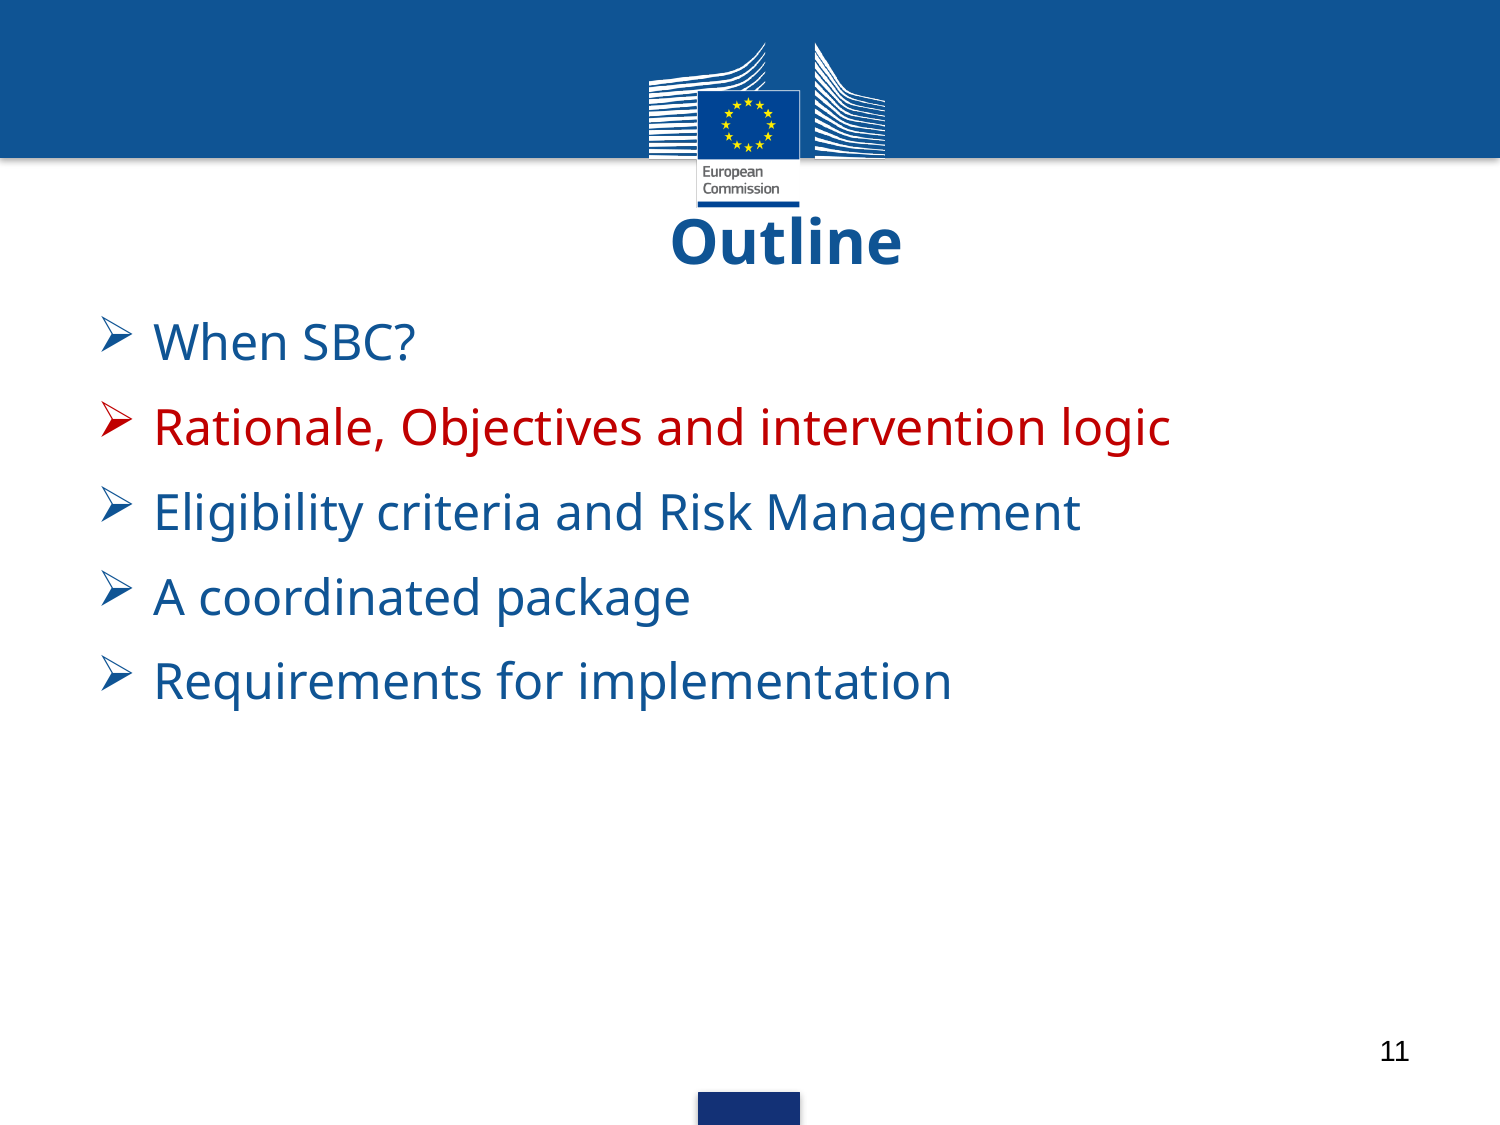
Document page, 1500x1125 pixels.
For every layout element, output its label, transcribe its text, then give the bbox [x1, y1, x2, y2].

list When SBC? Rationale, Objectives and intervention logic Eligibility criteria and Risk Management A coordinated package Requirements for implementation [81, 302, 1433, 1083]
slide_number 11 [1074, 1024, 1426, 1103]
picture [649, 42, 885, 175]
title Outline [81, 175, 1433, 302]
